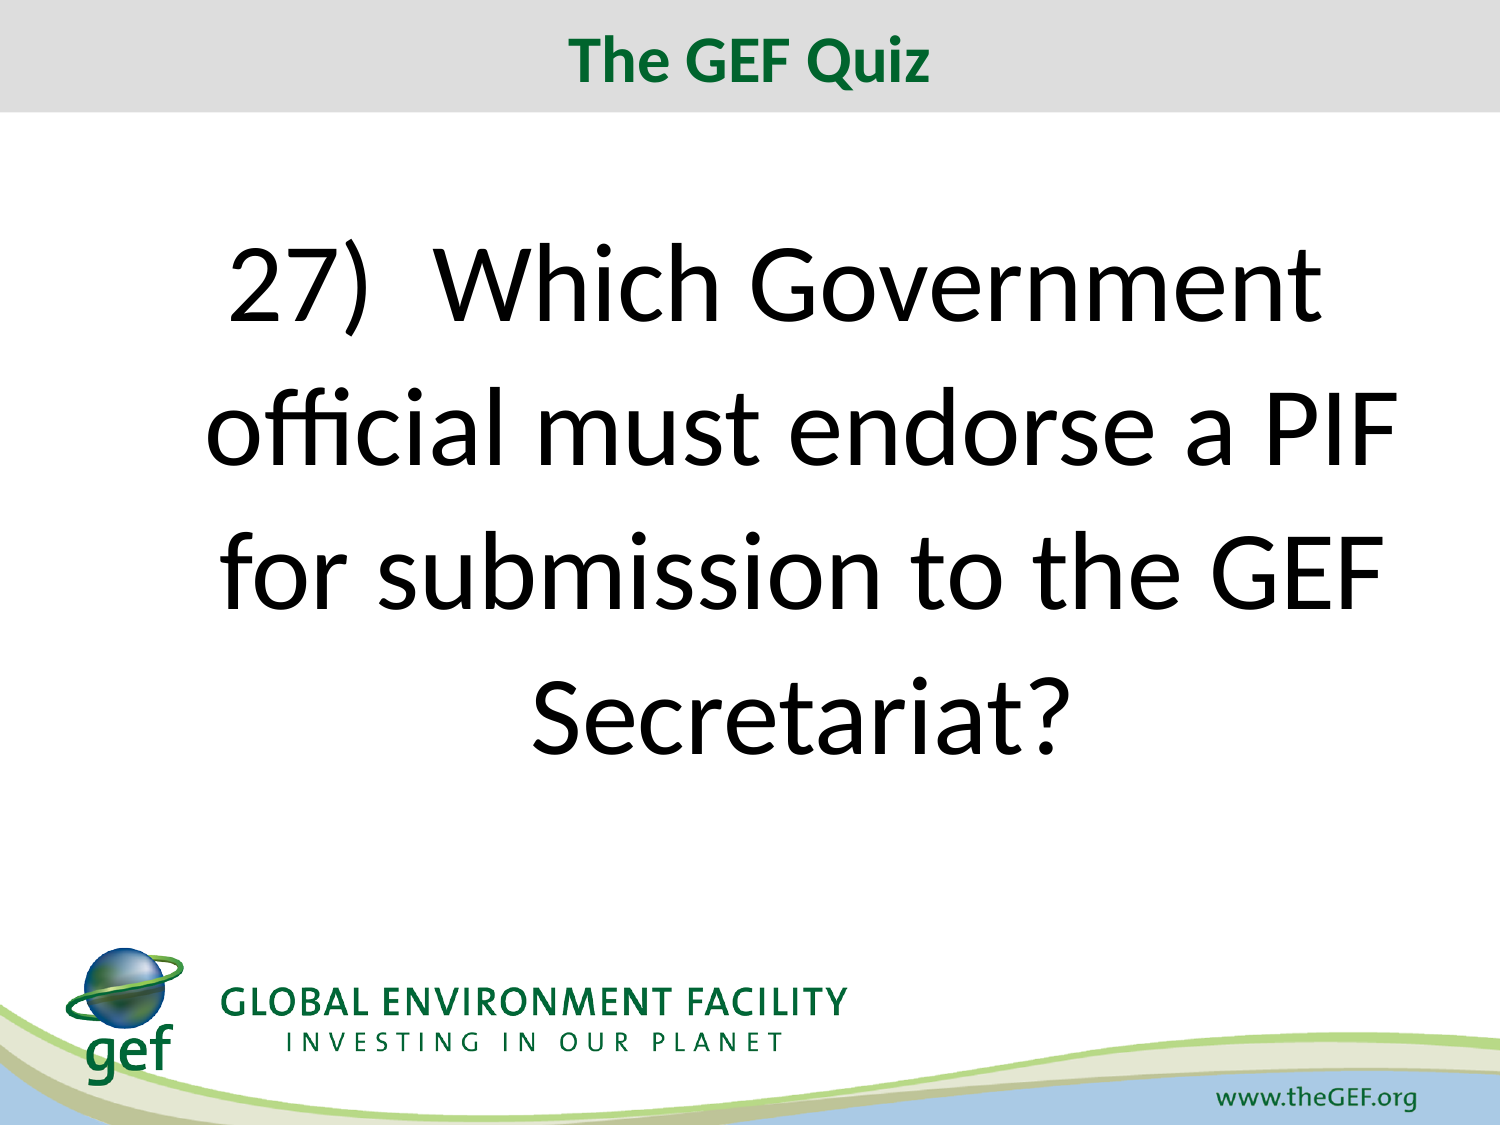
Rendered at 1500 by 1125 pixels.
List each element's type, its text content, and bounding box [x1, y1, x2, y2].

text_box The GEF Quiz [0, 0, 1500, 113]
title 27) Which Government official must endorse a PIF for submission to the GEF Secretariat? [100, 148, 1451, 918]
picture [0, 920, 1500, 1125]
